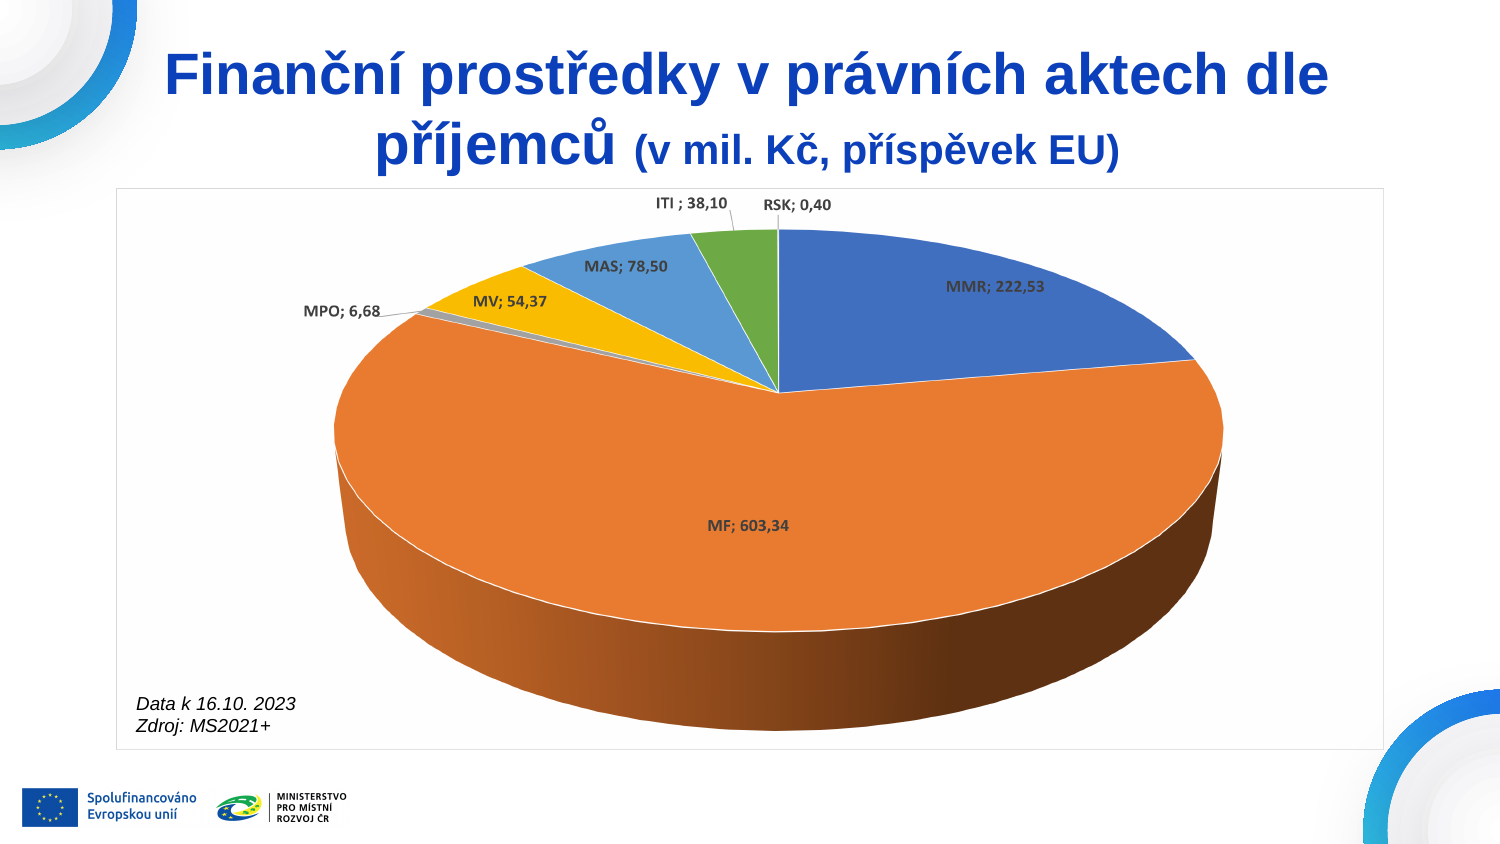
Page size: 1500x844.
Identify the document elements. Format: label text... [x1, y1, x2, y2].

title Finanční prostředky v právních aktech dle příjemců (v mil. Kč, příspěvek EU) [112, 39, 1383, 173]
picture [116, 188, 1384, 750]
picture [21, 787, 349, 828]
